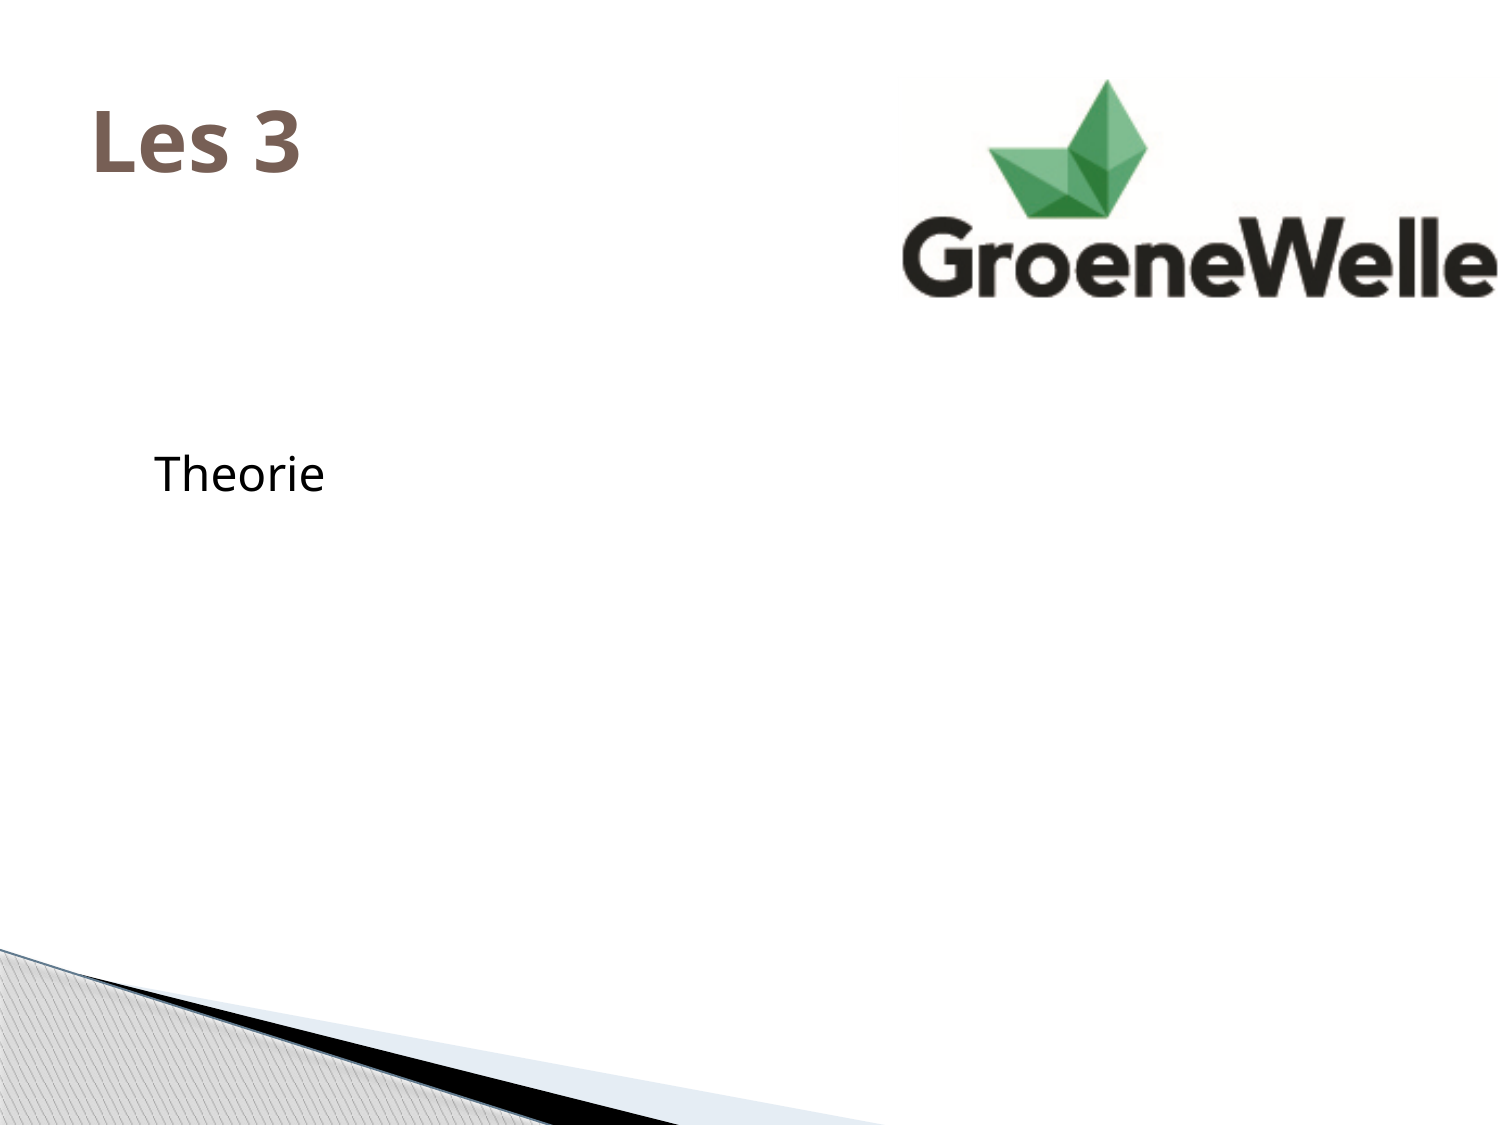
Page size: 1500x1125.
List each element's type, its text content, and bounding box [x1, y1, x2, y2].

title Les 3 [75, 45, 1425, 233]
picture [897, 75, 1500, 300]
list Theorie [75, 243, 1425, 986]
